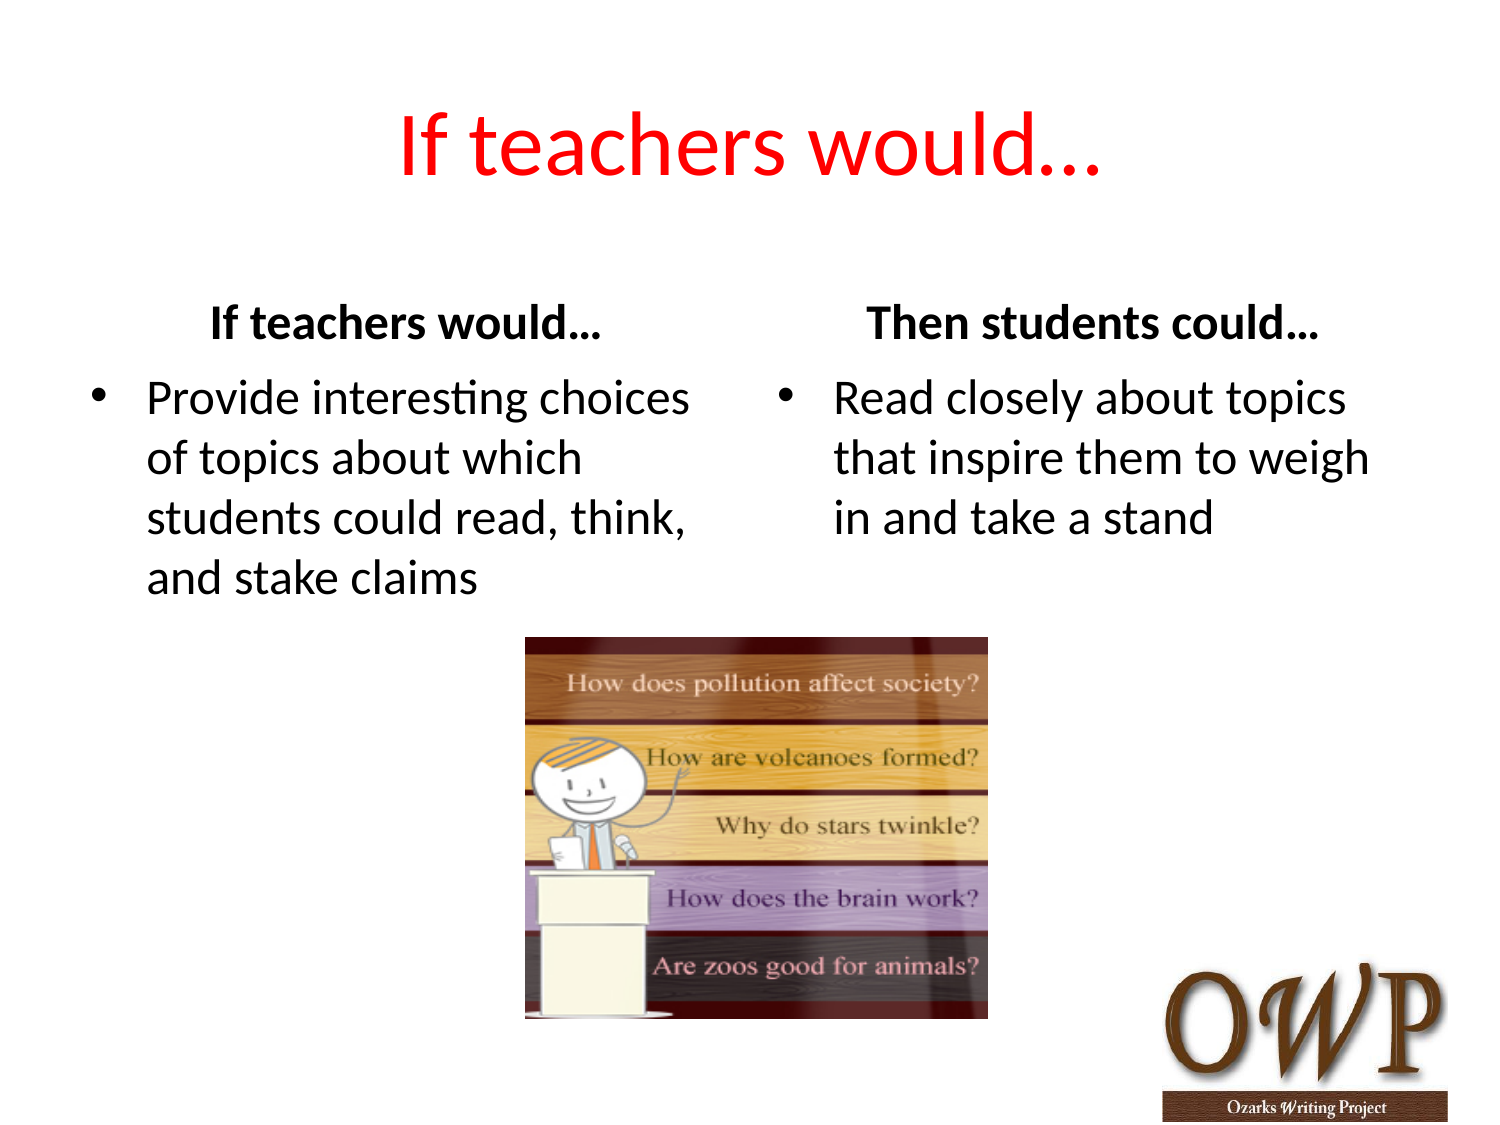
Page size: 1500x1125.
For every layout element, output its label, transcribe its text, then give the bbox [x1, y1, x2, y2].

picture [524, 637, 988, 1019]
list Then students could… [761, 251, 1425, 356]
list Read closely about topics that inspire them to weigh in and take a stand [761, 356, 1425, 575]
title If teachers would… [75, 45, 1425, 233]
picture [1162, 954, 1449, 1122]
list Provide interesting choices of topics about which students could read, think, and stake claims [75, 356, 738, 613]
list If teachers would… [75, 251, 738, 356]
